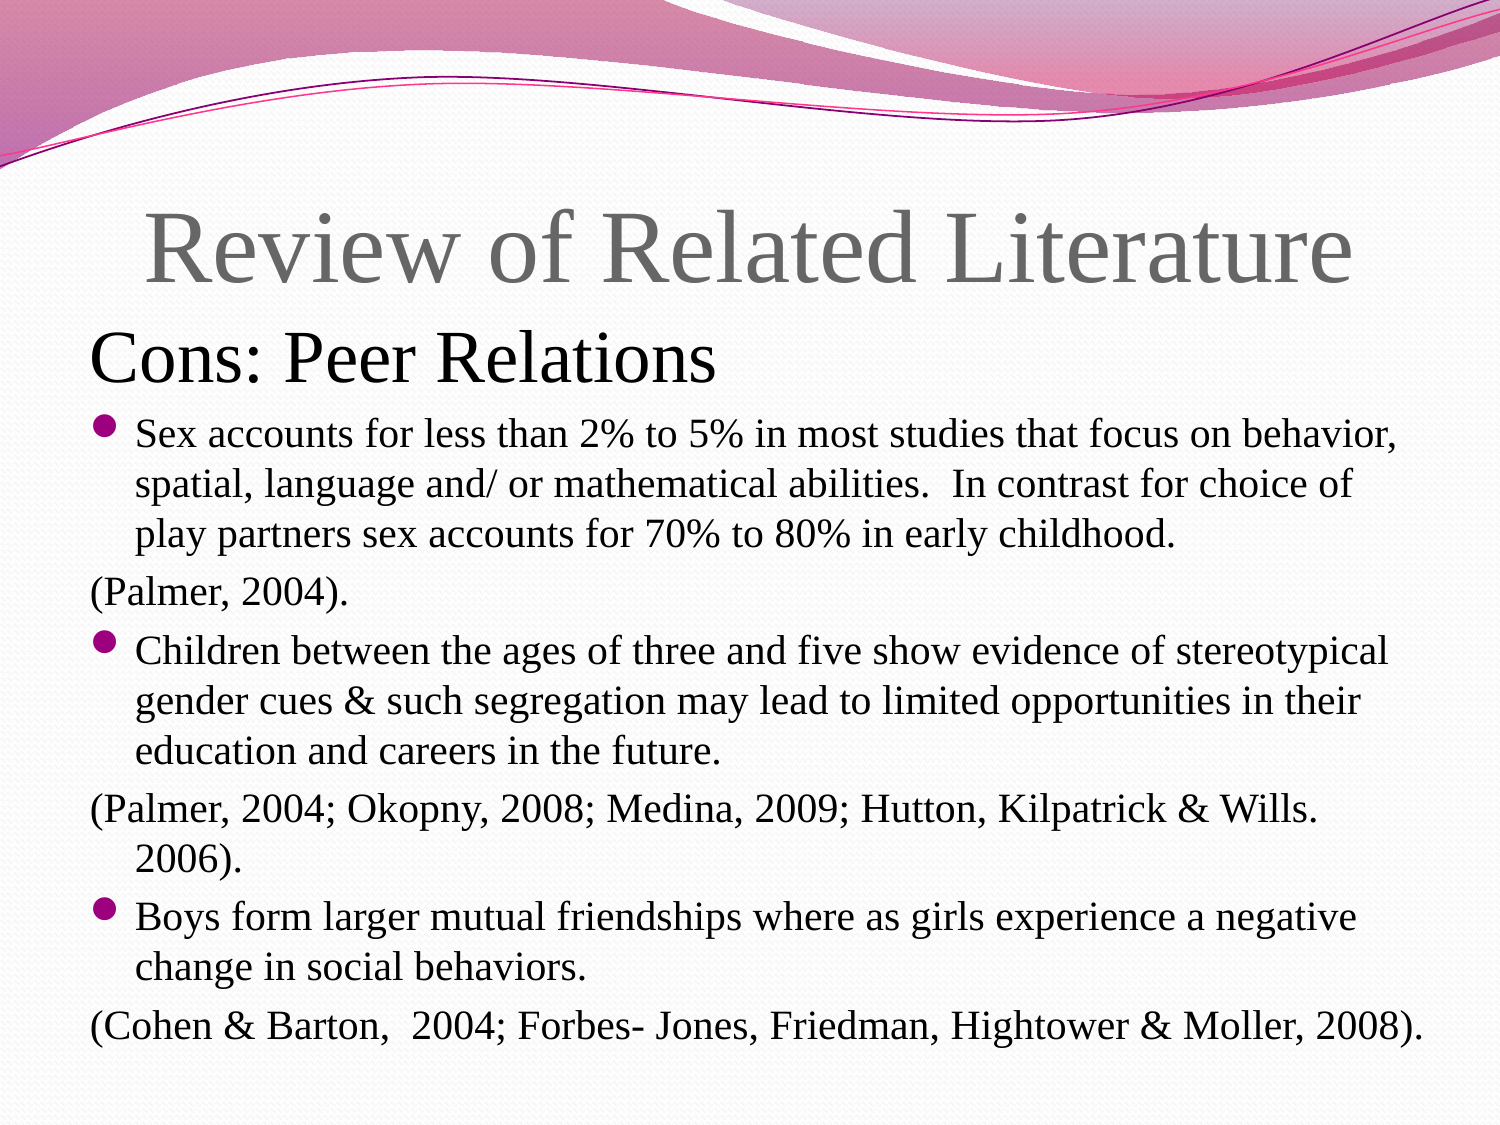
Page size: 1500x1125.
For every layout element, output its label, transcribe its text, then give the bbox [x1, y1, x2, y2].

list Cons: Peer Relations Sex accounts for less than 2% to 5% in most studies that focus on behavior, spatial, language and/ or mathematical abilities. In contrast for choice of play partners sex accounts for 70% to 80% in early childhood. (Palmer, 2004). Children between the ages of three and five show evidence of stereotypical gender cues & such segregation may lead to limited opportunities in their education and careers in the future. (Palmer, 2004; Okopny, 2008; Medina, 2009; Hutton, Kilpatrick & Wills. 2006). Boys form larger mutual friendships where as girls experience a negative change in social behaviors. (Cohen & Barton, 2004; Forbes- Jones, Friedman, Hightower & Moller, 2008). [75, 299, 1450, 1050]
title Review of Related Literature [75, 115, 1425, 299]
